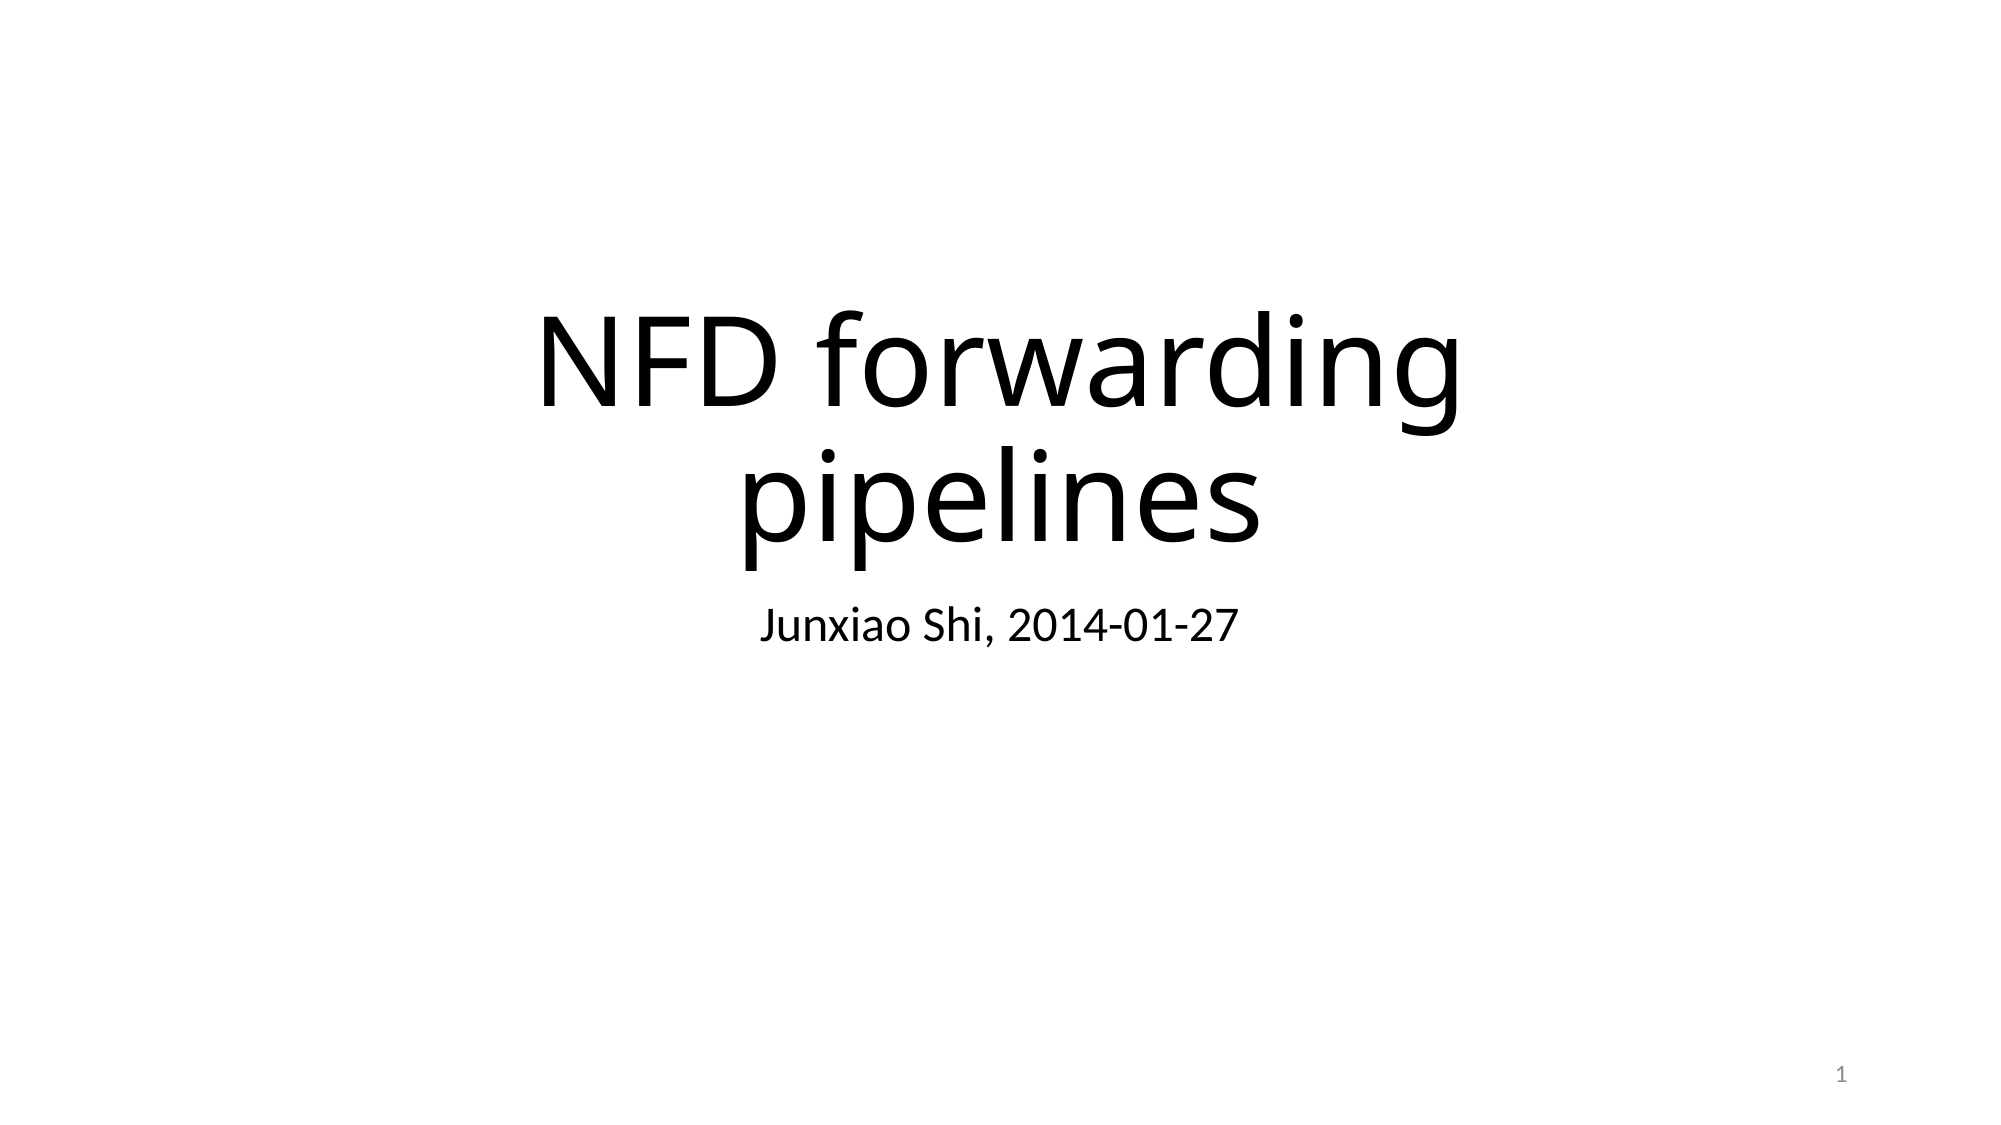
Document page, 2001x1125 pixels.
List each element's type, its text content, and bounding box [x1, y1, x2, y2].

title NFD forwarding pipelines [249, 184, 1750, 576]
slide_number 1 [1412, 1042, 1863, 1103]
subtitle Junxiao Shi, 2014-01-27 [249, 590, 1750, 863]
